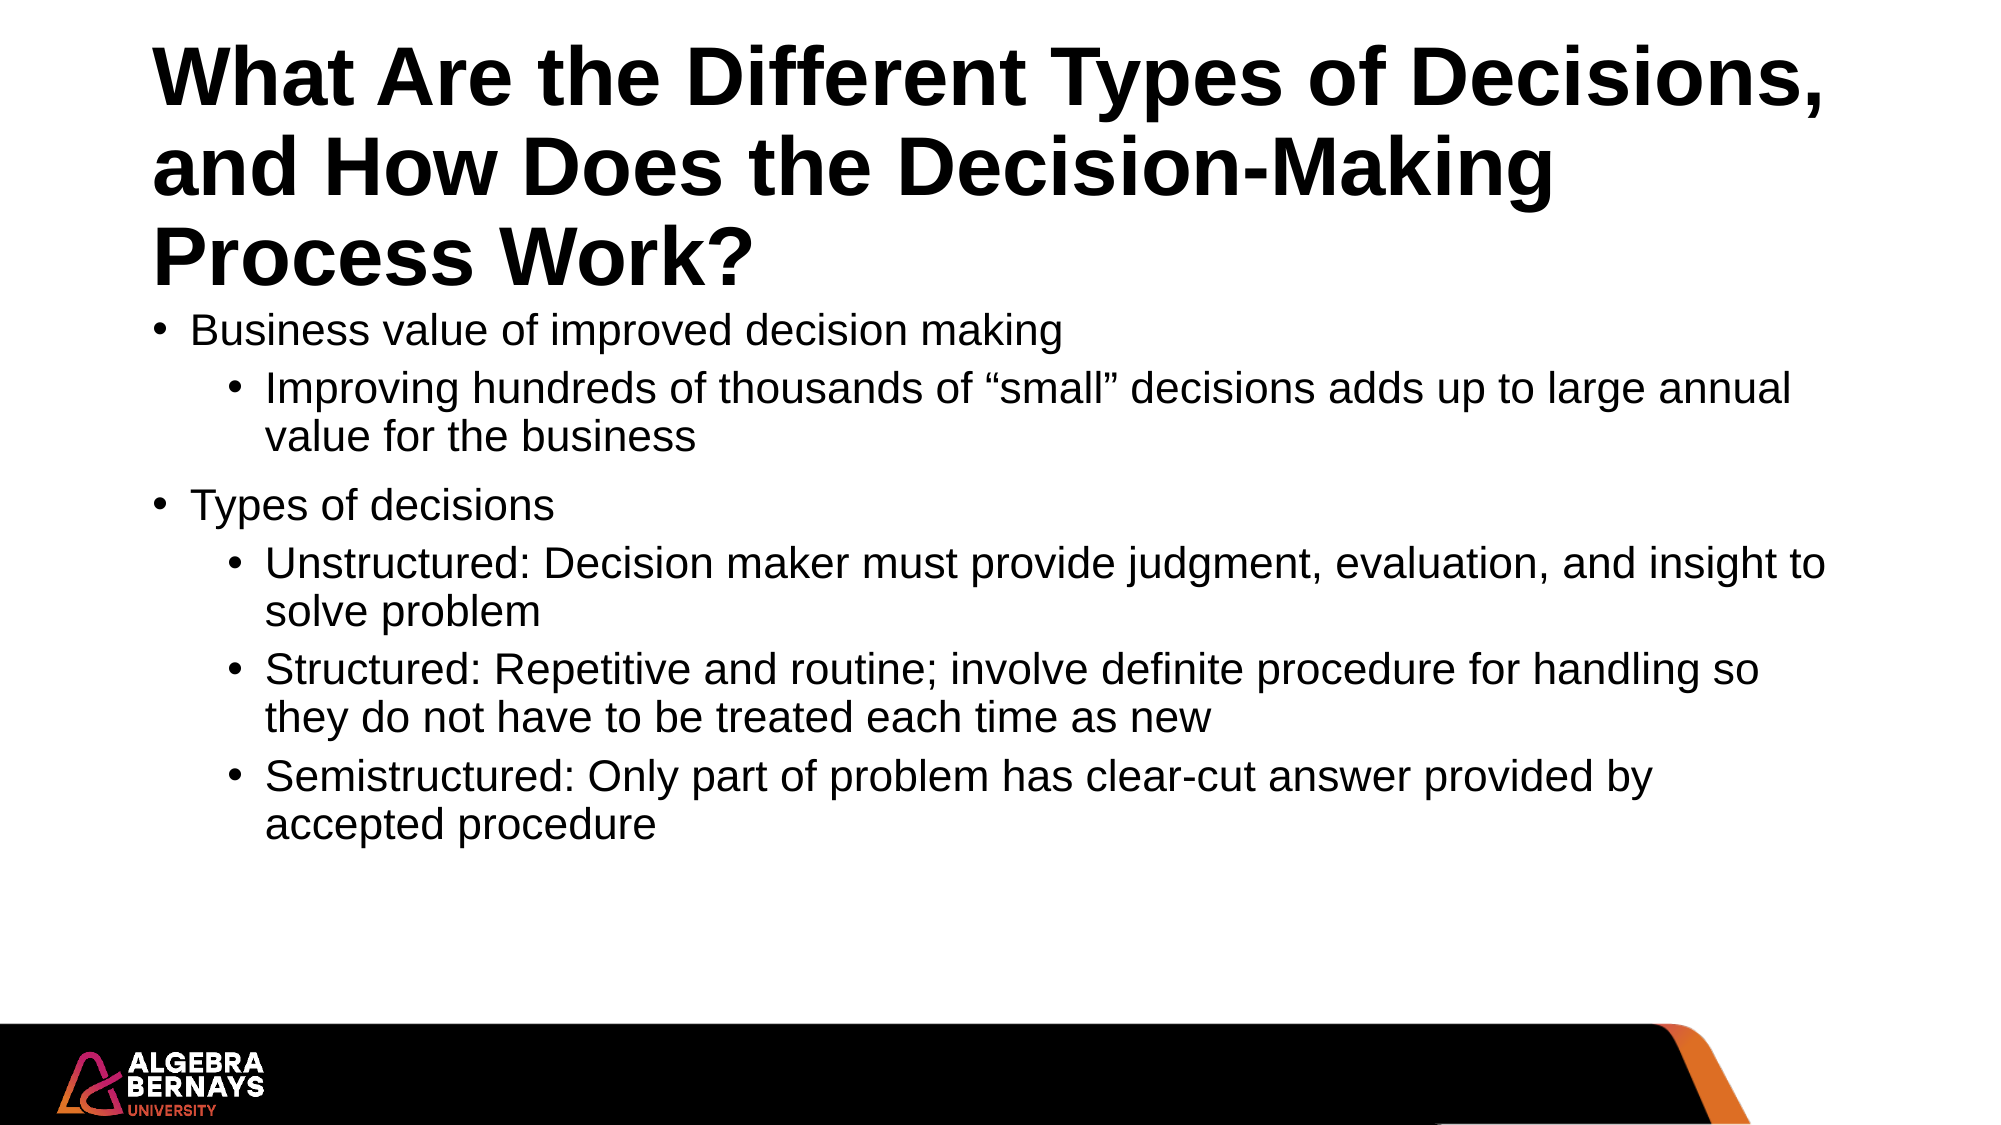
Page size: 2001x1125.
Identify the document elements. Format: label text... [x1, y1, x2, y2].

picture [0, 1023, 1958, 1125]
title What Are the Different Types of Decisions, and How Does the Decision-Making Process Work? [137, 26, 1863, 299]
list Business value of improved decision making Improving hundreds of thousands of “small” decisions adds up to large annual value for the business Types of decisions Unstructured: Decision maker must provide judgment, evaluation, and insight to solve problem Structured: Repetitive and routine; involve definite procedure for handling so they do not have to be treated each time as new Semistructured: Only part of problem has clear-cut answer provided by accepted procedure [137, 299, 1863, 953]
